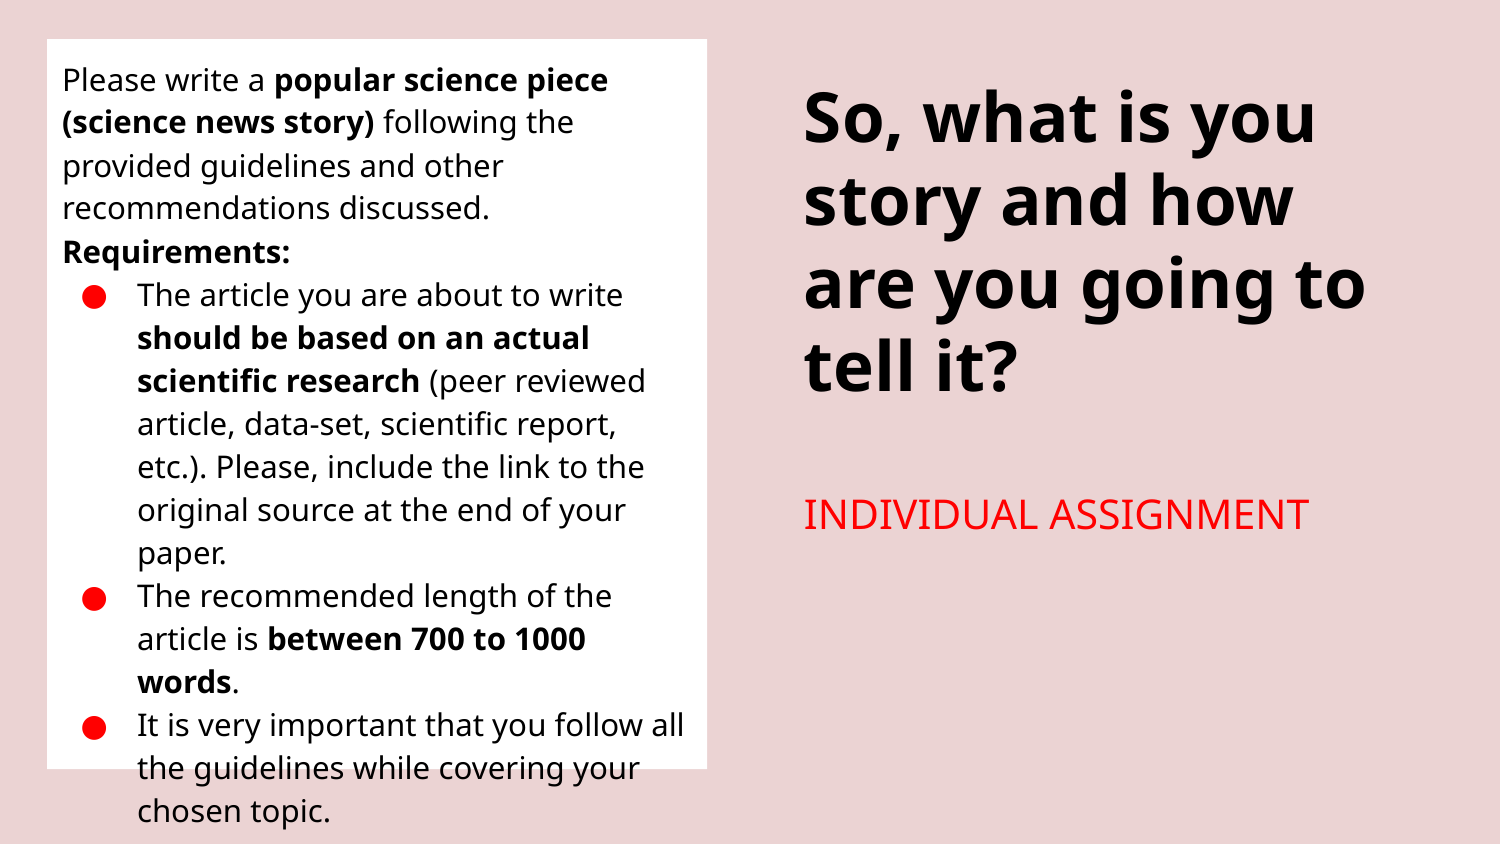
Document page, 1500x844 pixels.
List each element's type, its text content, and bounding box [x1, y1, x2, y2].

title So, what is you story and how are you going to tell it? INDIVIDUAL ASSIGNMENT [792, 56, 1425, 544]
list Please write a popular science piece (science news story) following the provided guidelines and other recommendations discussed. Requirements: The article you are about to write should be based on an actual scientific research (peer reviewed article, data-set, scientific report, etc.). Please, include the link to the original source at the end of your paper. The recommended length of the article is between 700 to 1000 words. It is very important that you follow all the guidelines while covering your chosen topic. [47, 39, 708, 770]
